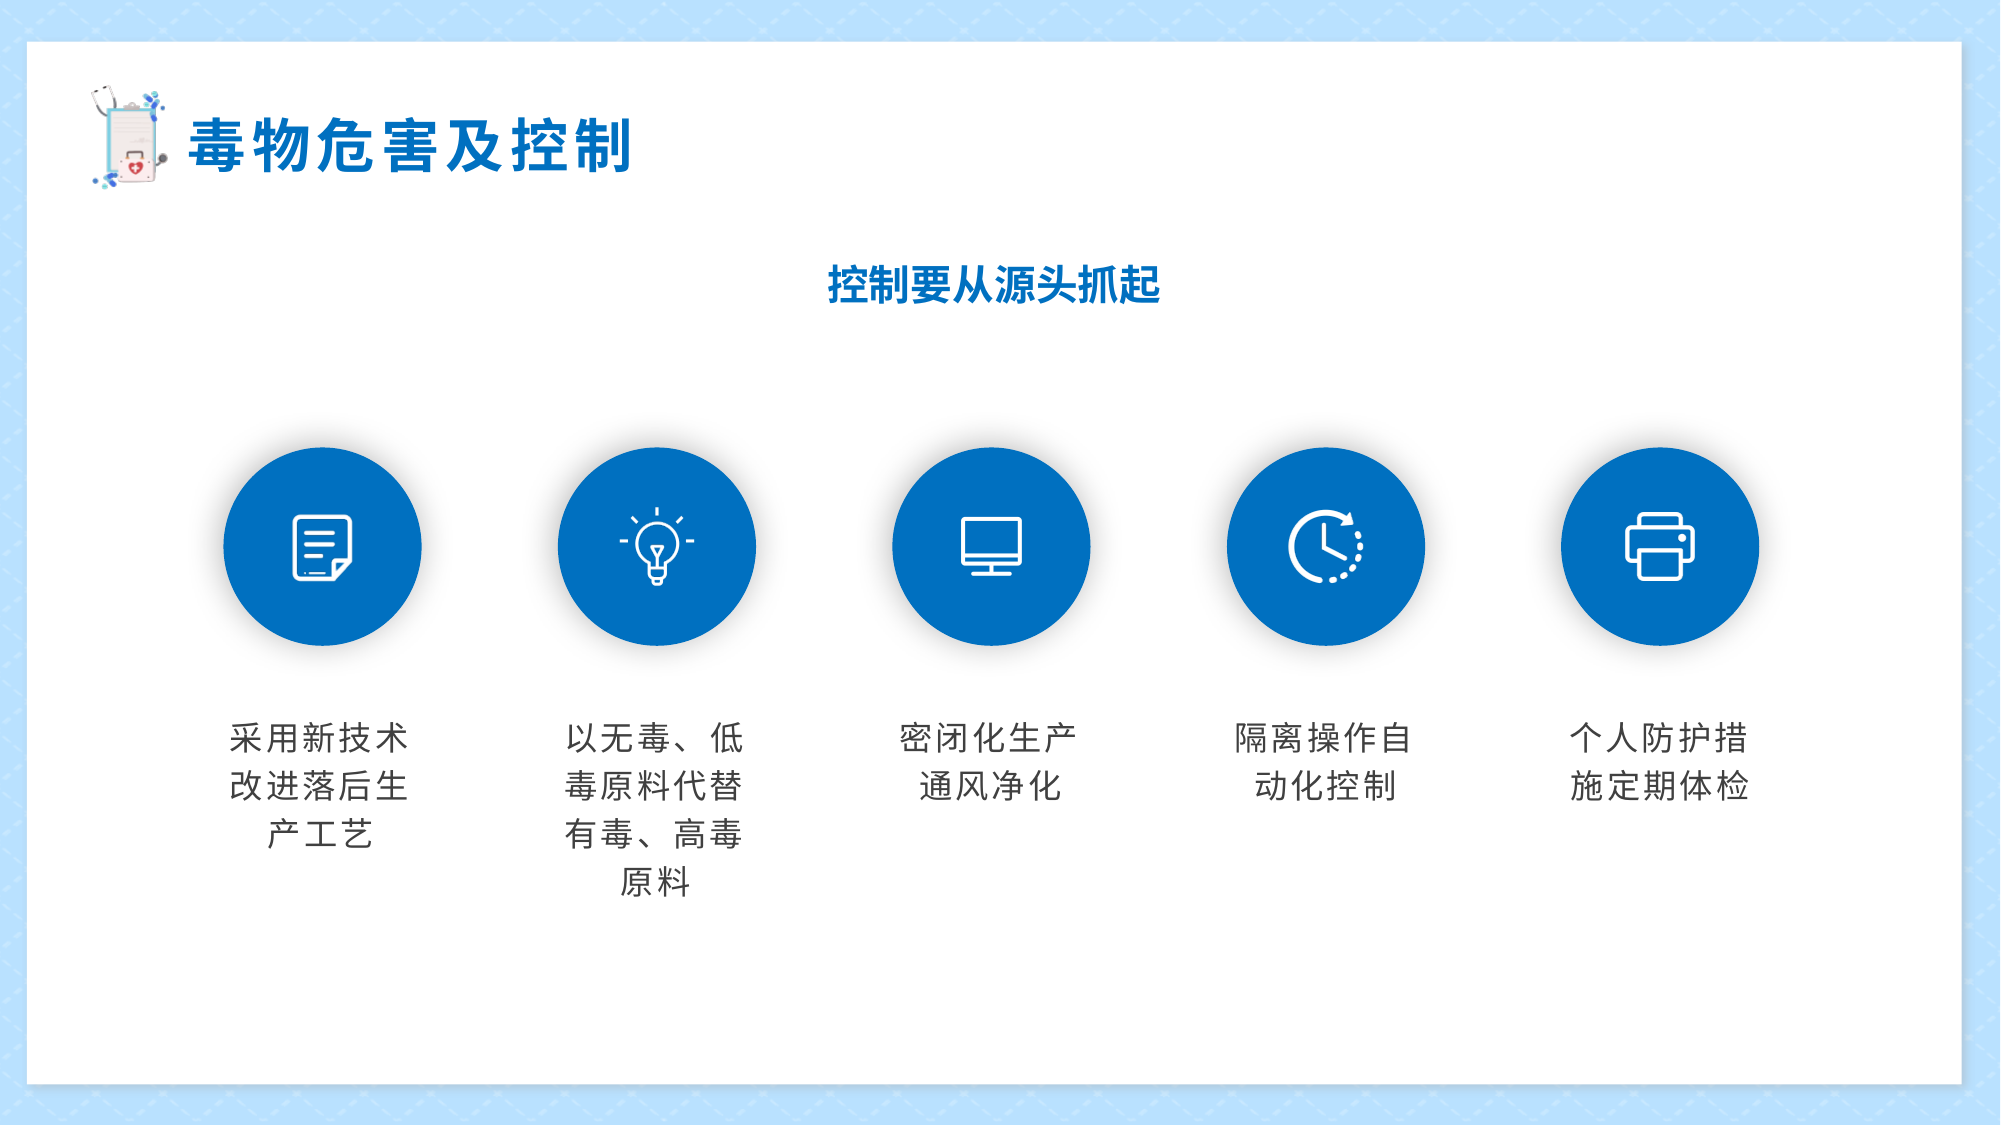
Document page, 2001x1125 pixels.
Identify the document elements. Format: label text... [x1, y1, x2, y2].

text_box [875, 447, 1106, 1013]
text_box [64, 78, 711, 206]
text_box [540, 447, 771, 1013]
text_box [205, 447, 436, 1013]
text_box 控制要从源头抓起 [812, 243, 1177, 317]
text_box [1545, 447, 1775, 1013]
picture [0, 0, 2000, 1125]
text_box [1210, 447, 1441, 1013]
